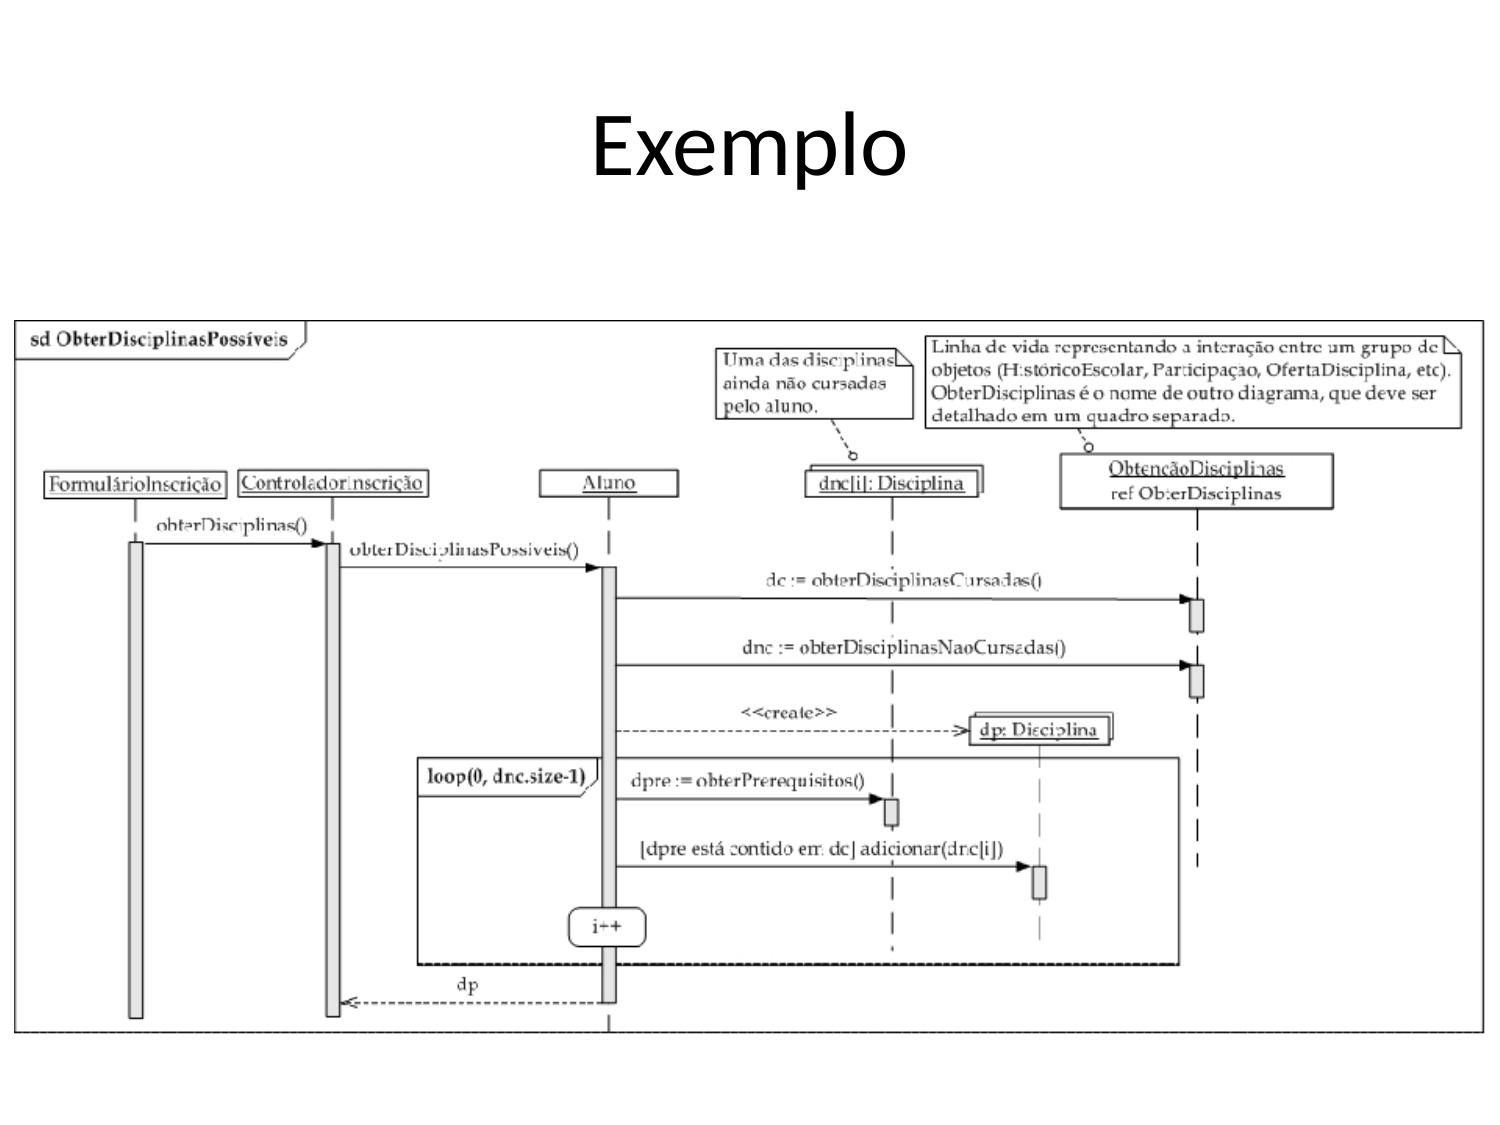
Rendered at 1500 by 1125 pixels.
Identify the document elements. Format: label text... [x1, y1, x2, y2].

picture [14, 320, 1486, 1036]
title Exemplo [75, 45, 1425, 233]
